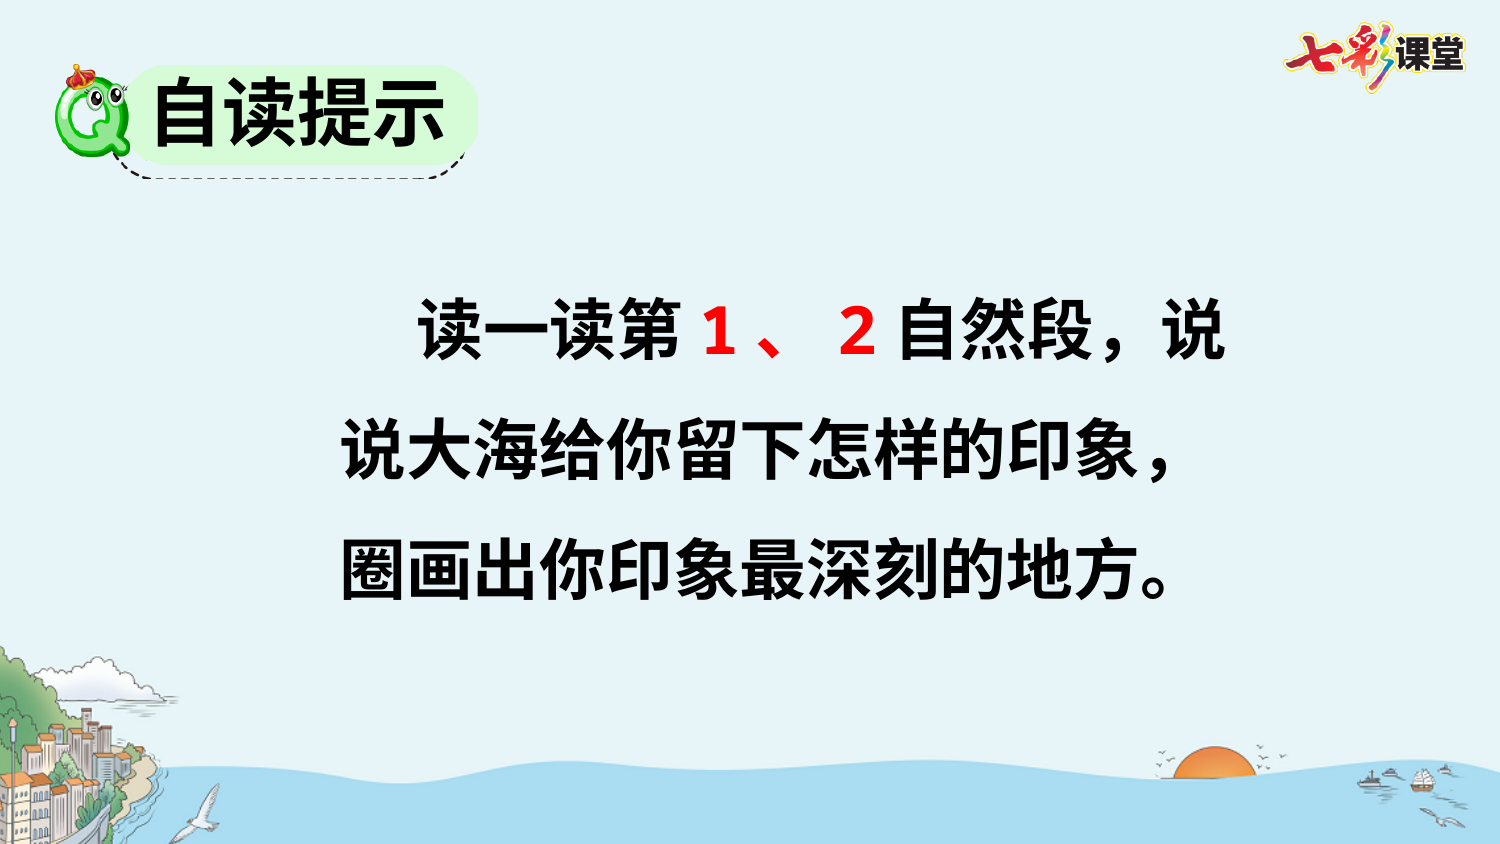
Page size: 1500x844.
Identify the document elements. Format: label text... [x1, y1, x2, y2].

text_box 自读提示 [135, 59, 484, 161]
picture [0, 0, 1500, 844]
text_box 读一读第1、2自然段，说说大海给你留下怎样的印象，圈画出你印象最深刻的地方。 [324, 240, 1247, 616]
